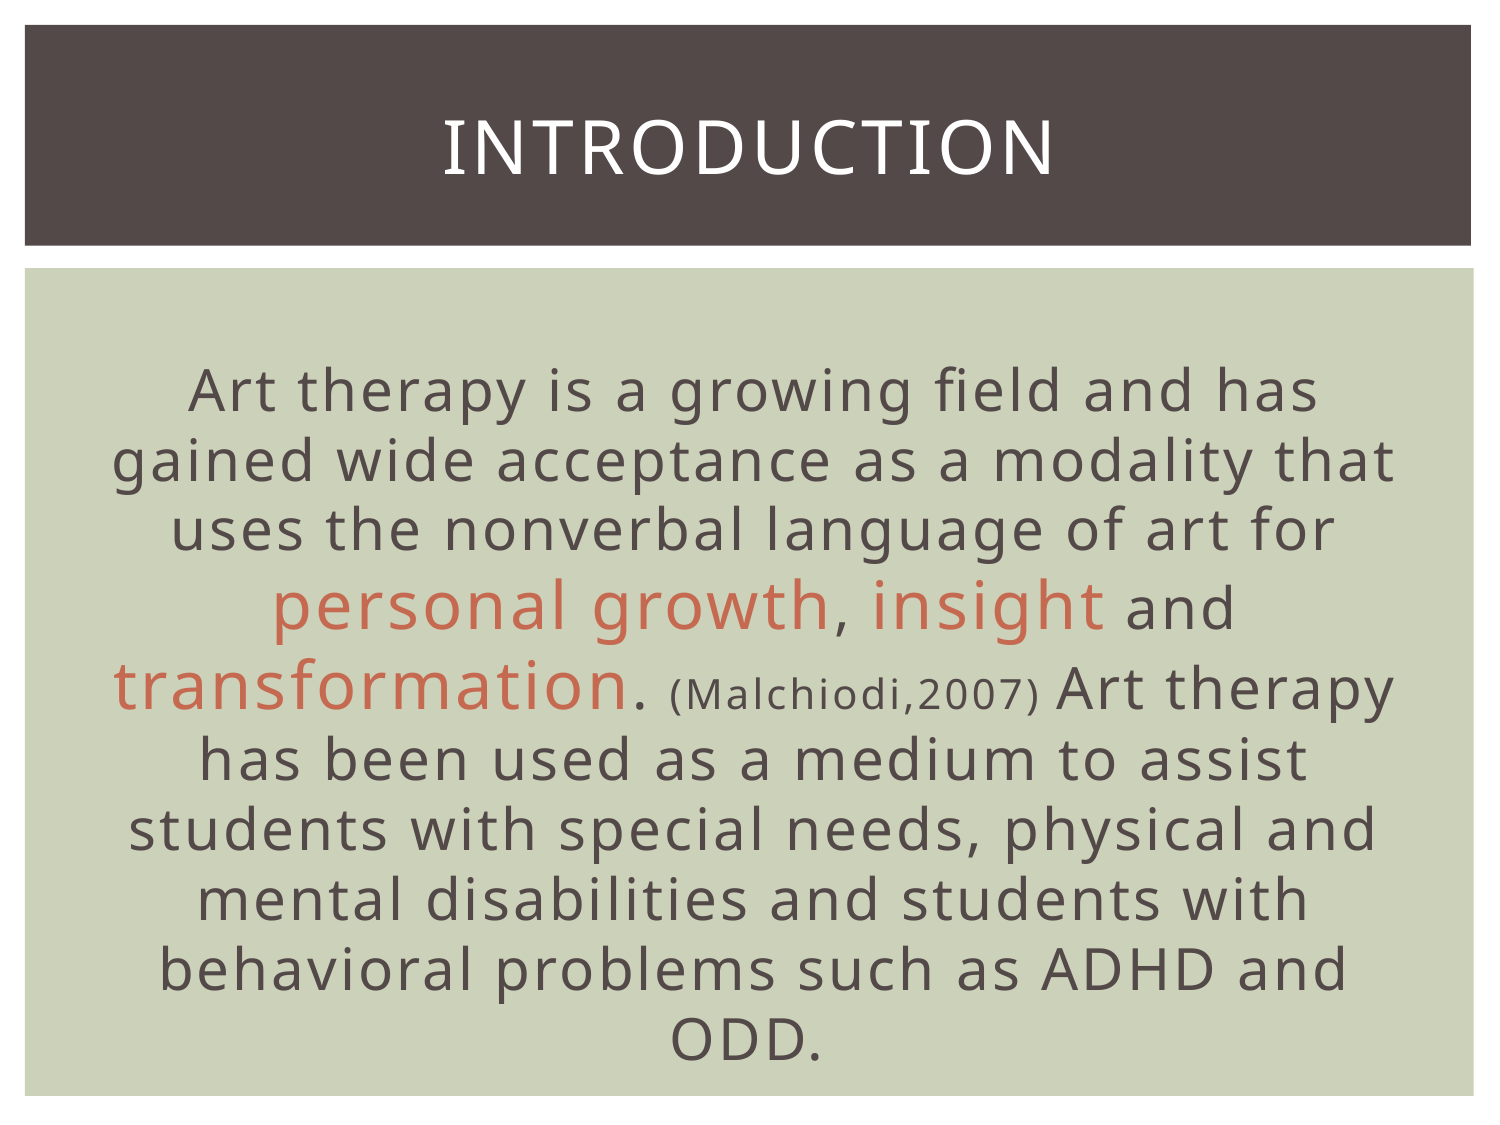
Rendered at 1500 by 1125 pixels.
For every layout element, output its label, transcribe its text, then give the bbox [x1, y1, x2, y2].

title introduction [62, 58, 1438, 232]
list Art therapy is a growing field and has gained wide acceptance as a modality that uses the nonverbal language of art for personal growth, insight and transformation. (Malchiodi,2007) Art therapy has been used as a medium to assist students with special needs, physical and mental disabilities and students with behavioral problems such as ADHD and ODD. [62, 281, 1442, 1089]
